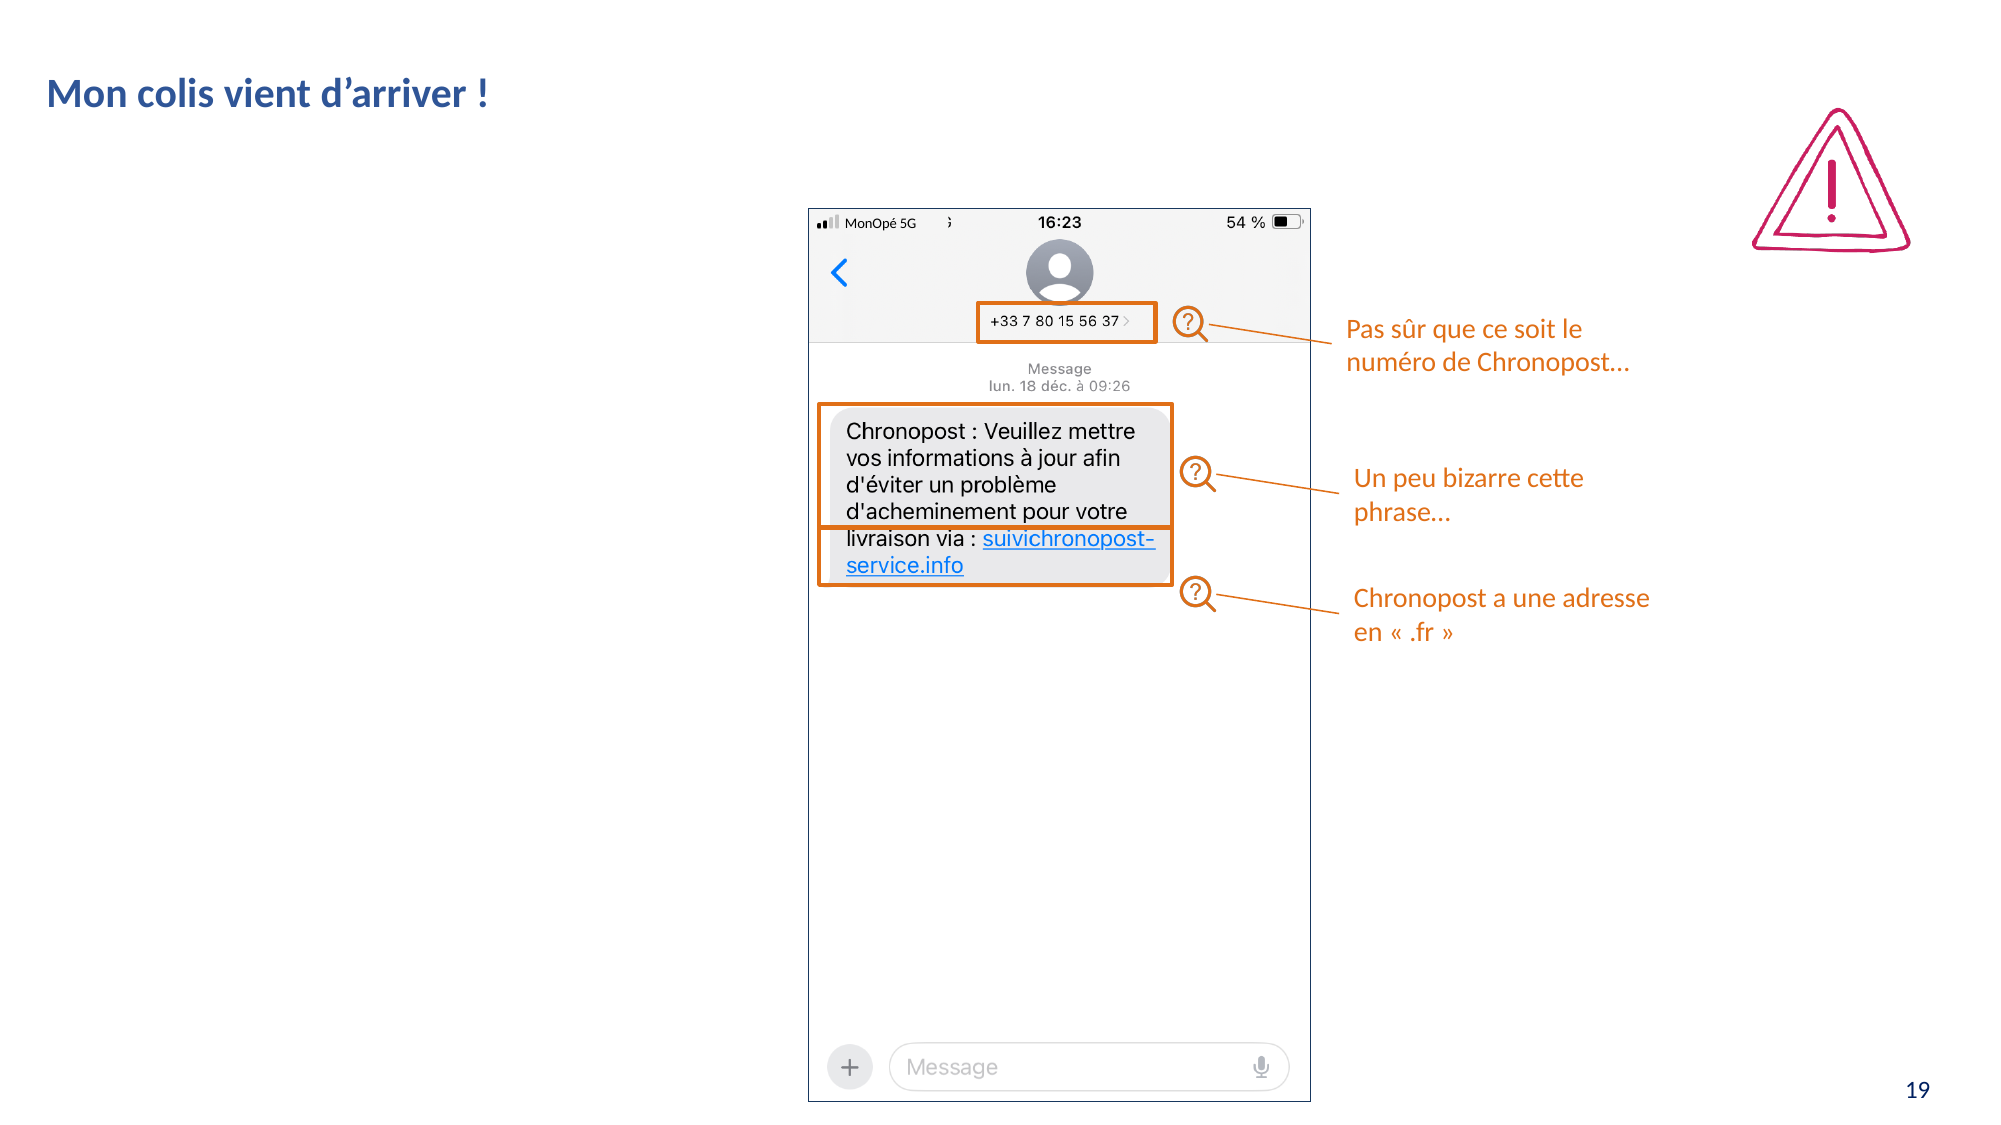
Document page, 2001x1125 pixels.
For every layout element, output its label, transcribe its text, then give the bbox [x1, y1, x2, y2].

text_box Chronopost a une adresse en « .fr » [1339, 572, 1674, 655]
picture [807, 207, 1311, 1102]
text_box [1208, 324, 1332, 345]
text_box Un peu bizarre cette phrase… [1339, 452, 1674, 535]
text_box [1216, 594, 1340, 615]
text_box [1216, 474, 1340, 495]
title Mon colis vient d’arriver ! [31, 0, 1832, 185]
picture [1749, 98, 1913, 262]
text_box Pas sûr que ce soit le numéro de Chronopost… [1331, 302, 1666, 385]
